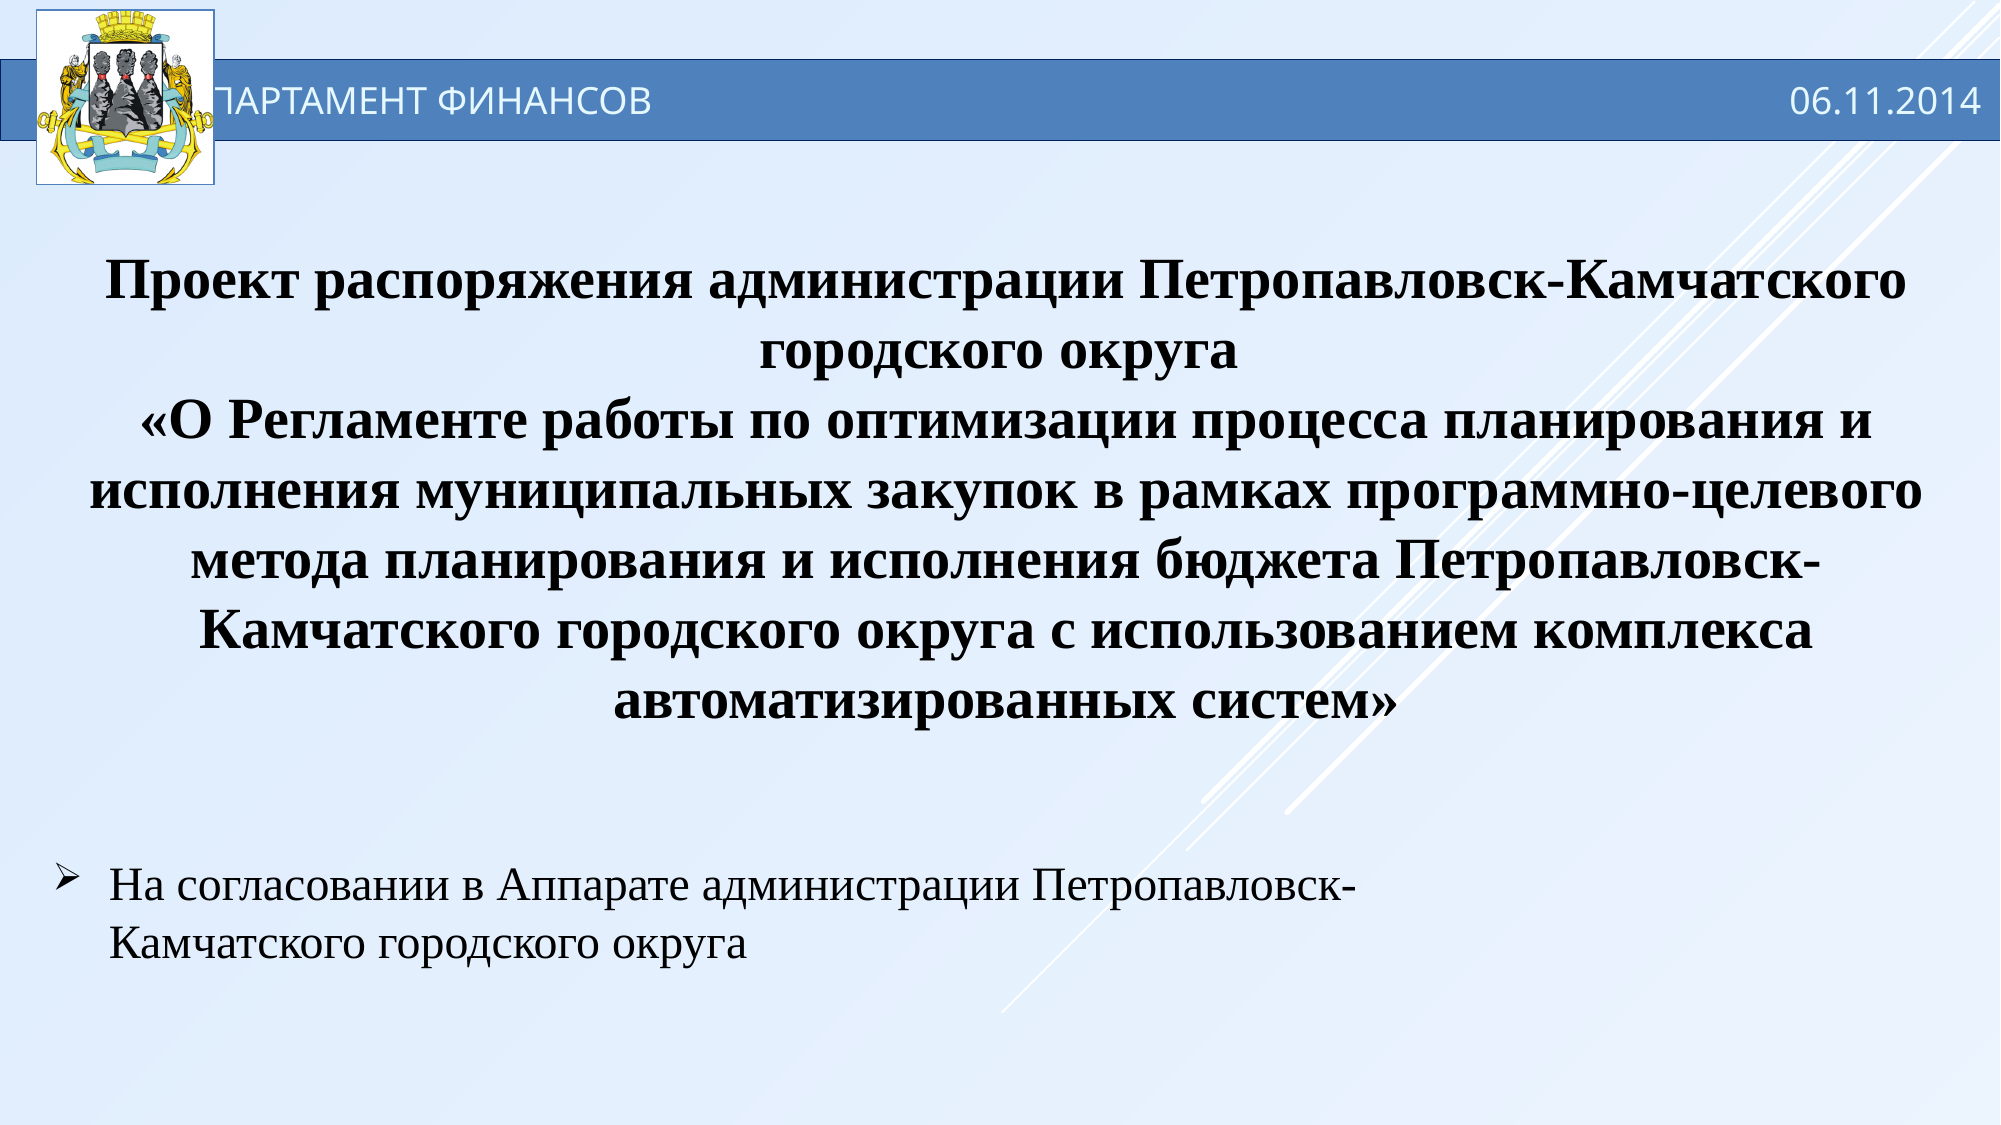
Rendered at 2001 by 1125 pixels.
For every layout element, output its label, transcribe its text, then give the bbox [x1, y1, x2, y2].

subtitle На согласовании в Аппарате администрации Петропавловск-Камчатского городского округа [37, 845, 1405, 1101]
title Проект распоряжения администрации Петропавловск-Камчатского городского округа «О Регламенте работы по оптимизации процесса планирования и исполнения муниципальных закупок в рамках программно-целевого метода планирования и исполнения бюджета Петропавловск-Камчатского городского округа с использованием комплекса автоматизированных систем» [37, 232, 1976, 738]
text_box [0, 10, 2000, 184]
